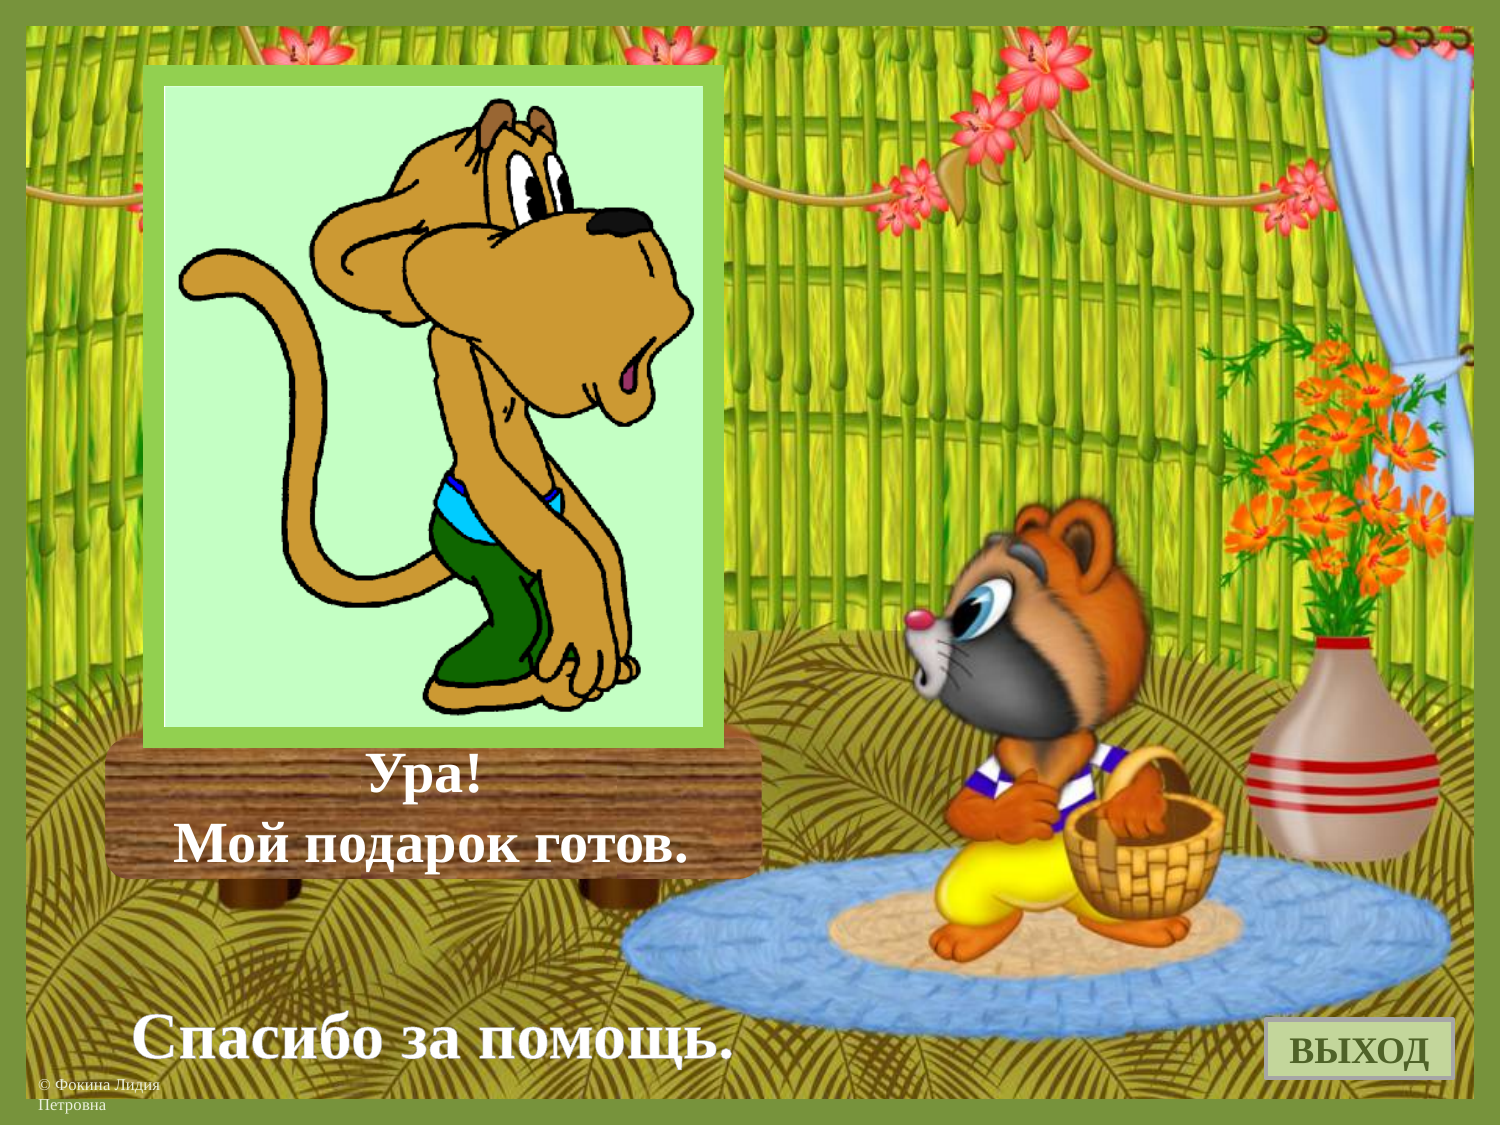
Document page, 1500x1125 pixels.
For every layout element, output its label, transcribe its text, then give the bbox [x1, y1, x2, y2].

text_box Ура! Мой подарок готов. [93, 726, 769, 882]
text_box ВЫХОД [1264, 1017, 1455, 1080]
picture [26, 26, 1474, 1099]
text_box Спасибо за помощь. [112, 984, 753, 1079]
